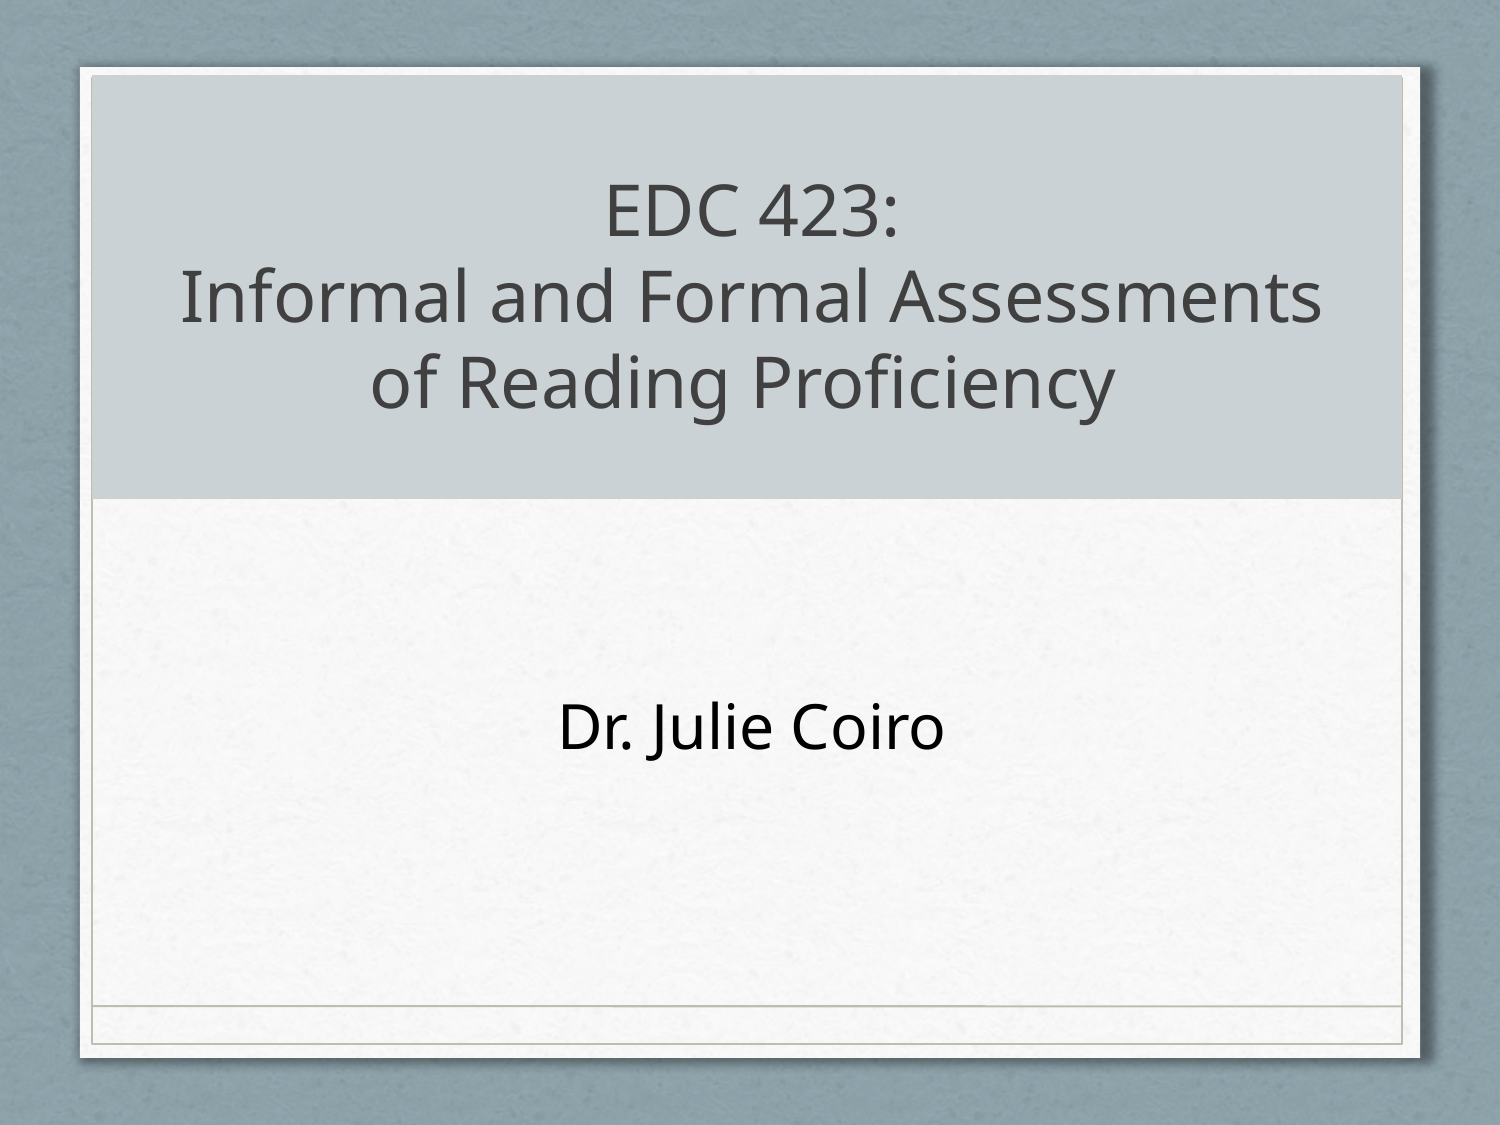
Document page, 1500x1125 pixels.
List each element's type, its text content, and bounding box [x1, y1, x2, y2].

title EDC 423: Informal and Formal Assessments of Reading Proficiency [150, 114, 1355, 430]
picture [79, 67, 1421, 1058]
subtitle Dr. Julie Coiro [150, 679, 1355, 967]
